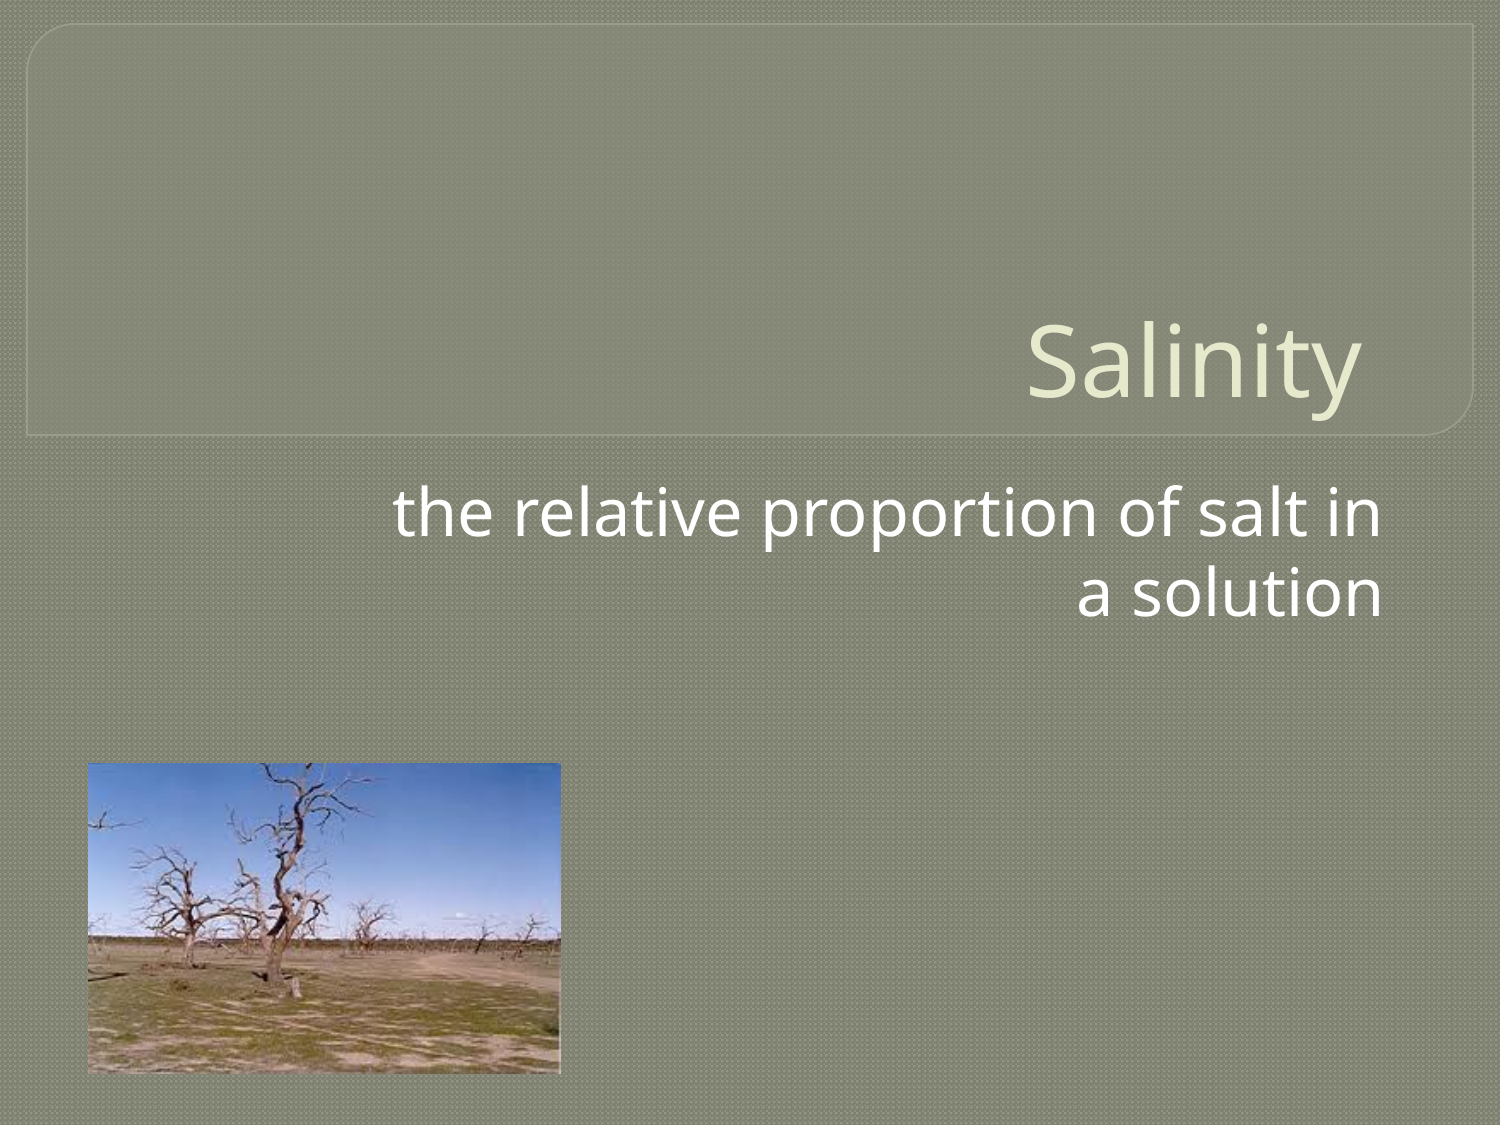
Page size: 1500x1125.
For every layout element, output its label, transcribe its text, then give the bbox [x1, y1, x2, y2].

picture [88, 763, 562, 1074]
title Salinity [76, 62, 1427, 425]
subtitle the relative proportion of salt in a solution [350, 462, 1427, 750]
